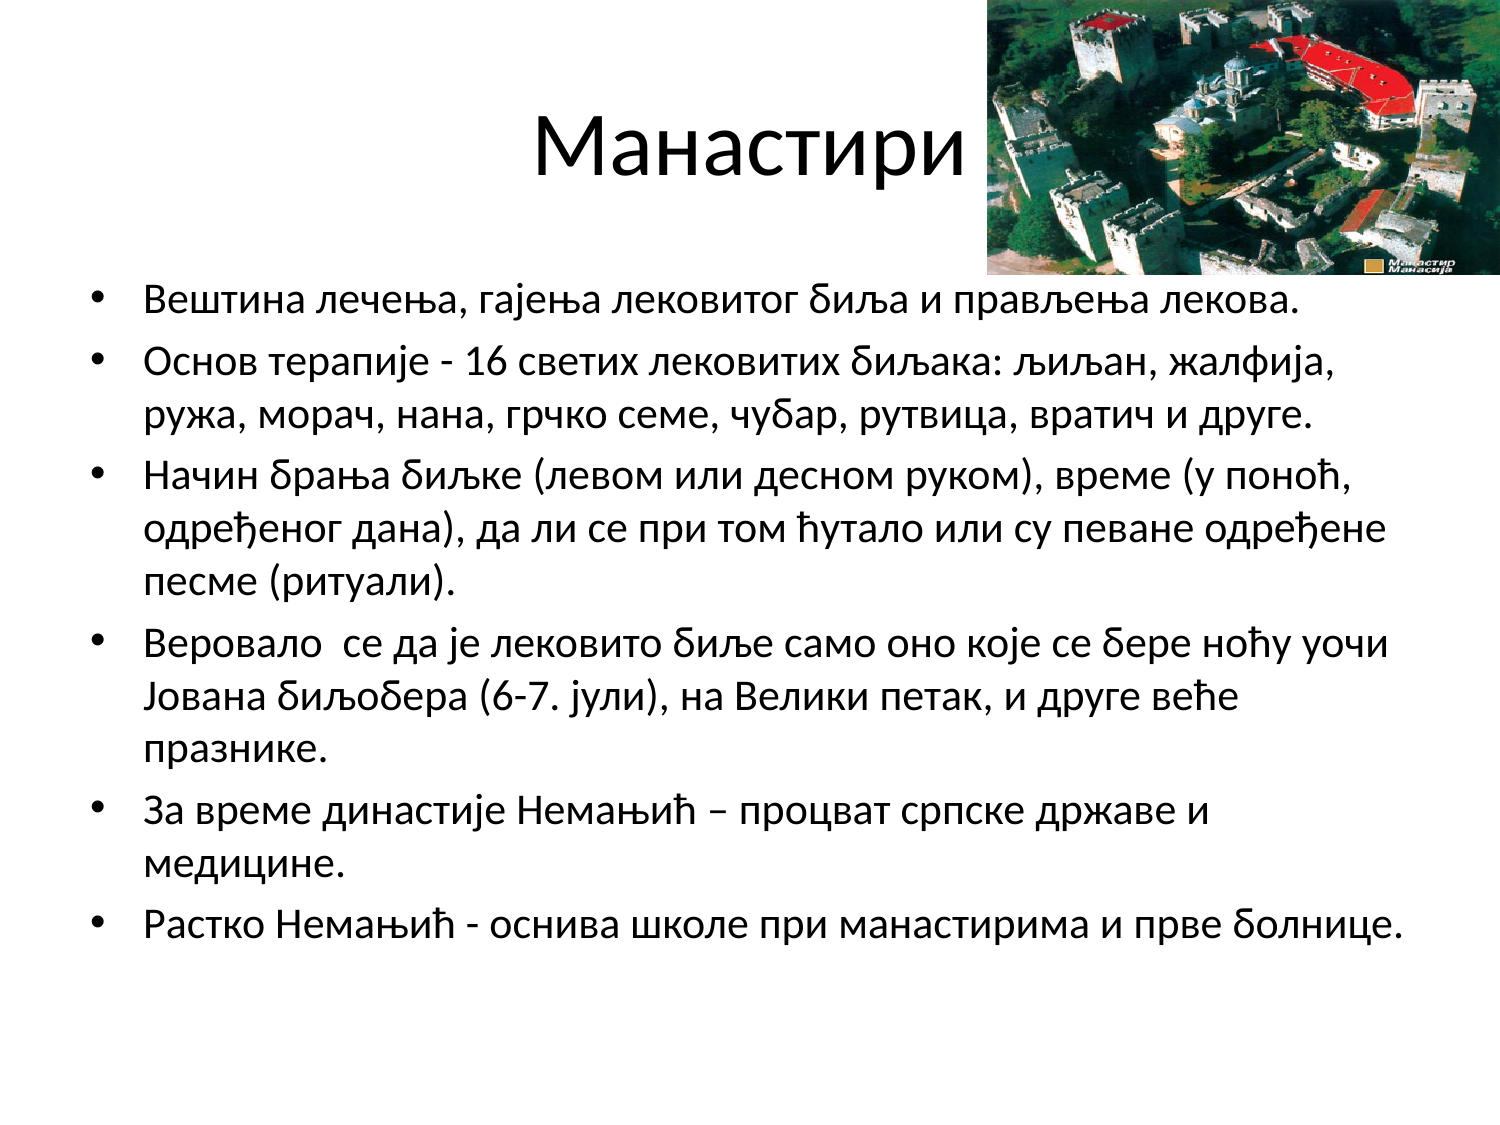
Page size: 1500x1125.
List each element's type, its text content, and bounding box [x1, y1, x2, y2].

title Манастири [75, 45, 982, 233]
list Вештина лечења, гајења лековитог биља и прављења лекова. Основ терапије - 16 светих лековитих биљака: љиљан, жалфија, ружа, морач, нана, грчко семе, чубар, рутвица, вратич и друге. Начин брања биљке (левом или десном руком), време (у поноћ, одређеног дана), да ли се при том ћутало или су певане одређене песме (ритуали). Веровало се да је лековито биље само оно које се бере ноћу уочи Јована биљобера (6-7. јули), на Велики петак, и друге веће празнике. За време династије Немањић – процват српске државе и медицине. Растко Немањић - оснива школе при манастирима и прве болнице. [75, 262, 1425, 1005]
picture [987, 0, 1500, 276]
